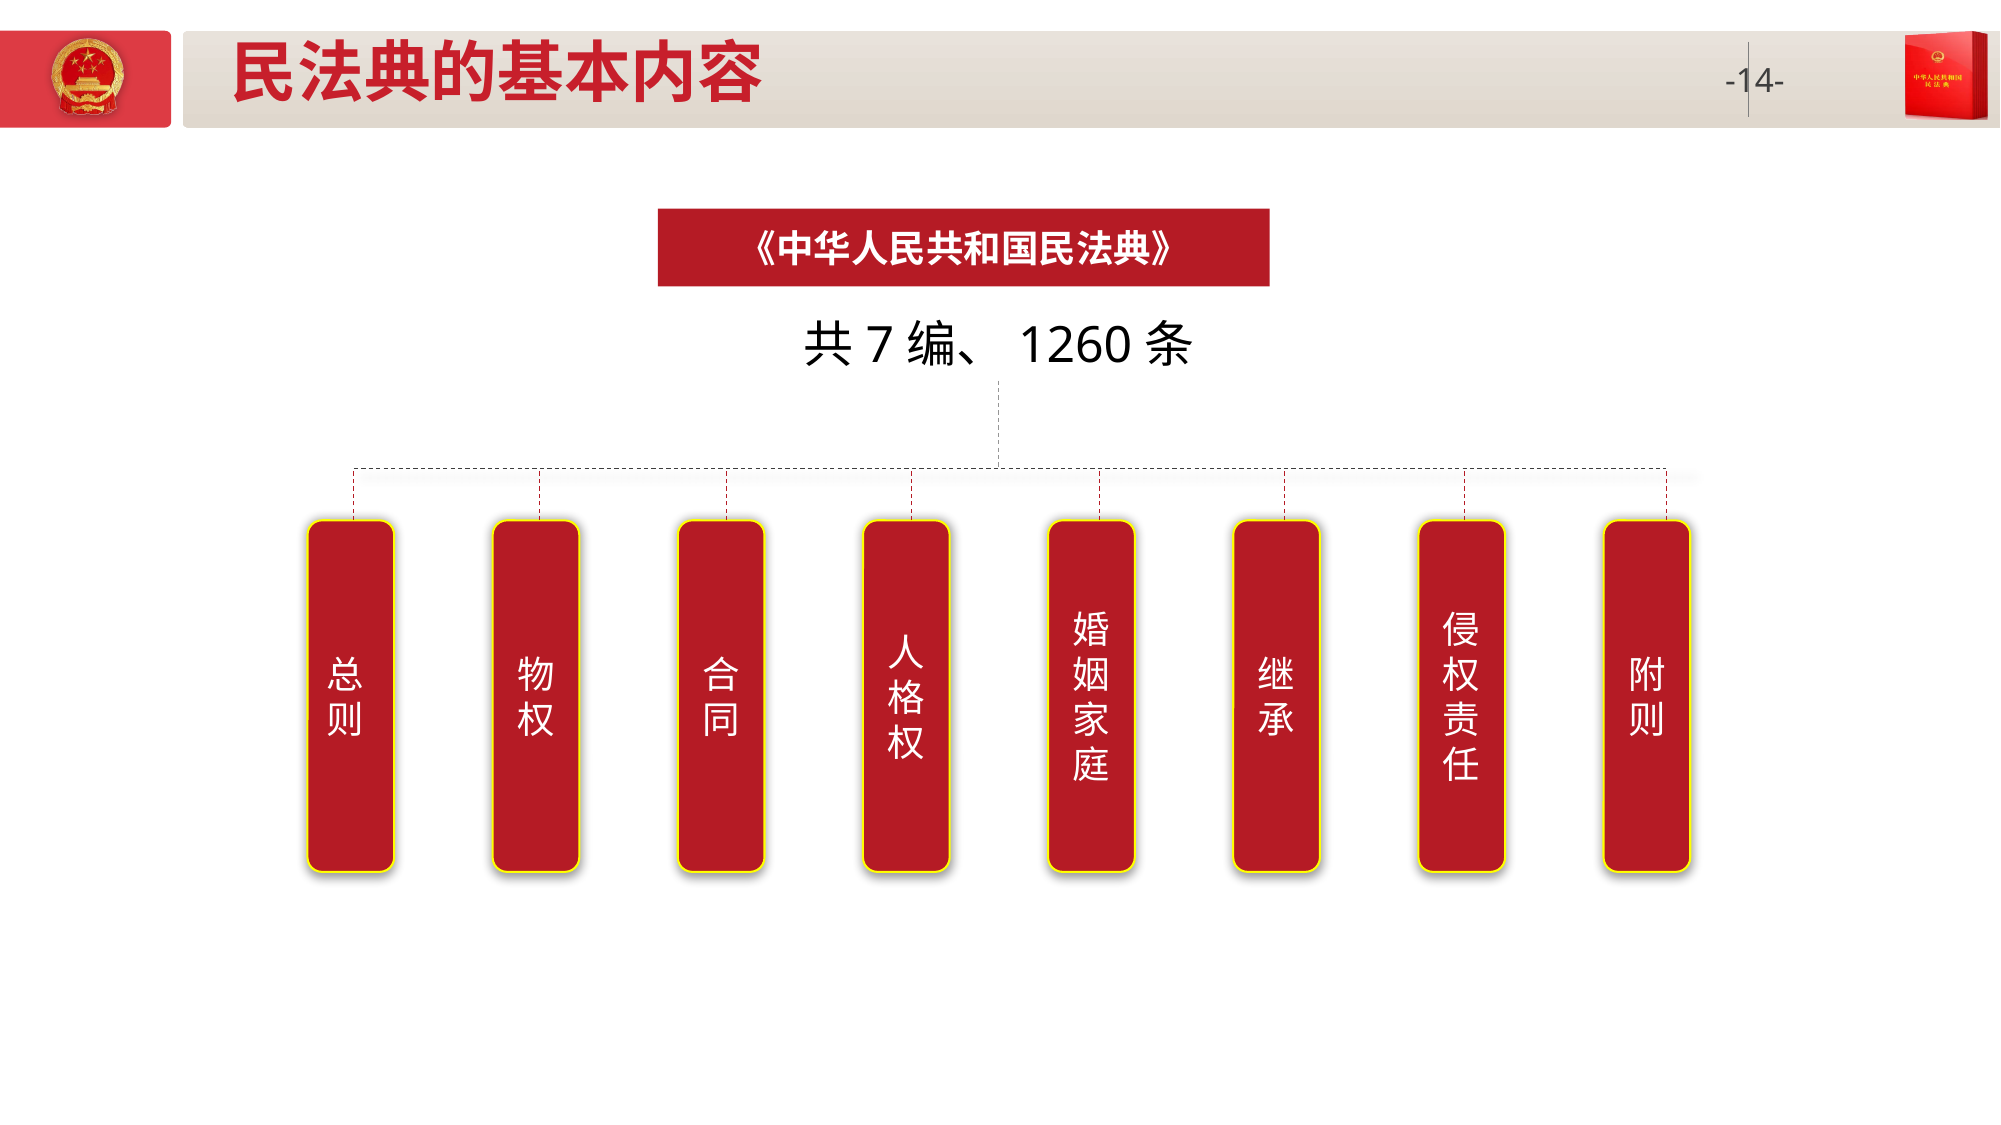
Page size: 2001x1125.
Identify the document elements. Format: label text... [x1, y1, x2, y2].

text_box 附则 [1602, 519, 1692, 873]
title 民法典的基本内容 [215, 36, 1749, 115]
text_box 物权 [491, 519, 581, 873]
text_box 婚姻家庭 [1047, 519, 1136, 873]
text_box 共7编、1260条 [788, 304, 1209, 380]
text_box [353, 380, 1667, 469]
text_box 侵权责任 [1417, 519, 1507, 873]
text_box 合同 [676, 519, 766, 873]
text_box 人格权 [861, 519, 951, 873]
picture [1865, 22, 2001, 120]
text_box 总则 [306, 519, 396, 873]
text_box 继承 [1232, 519, 1321, 873]
text_box 《中华人民共和国民法典》 [657, 208, 1271, 287]
picture [44, 38, 127, 117]
